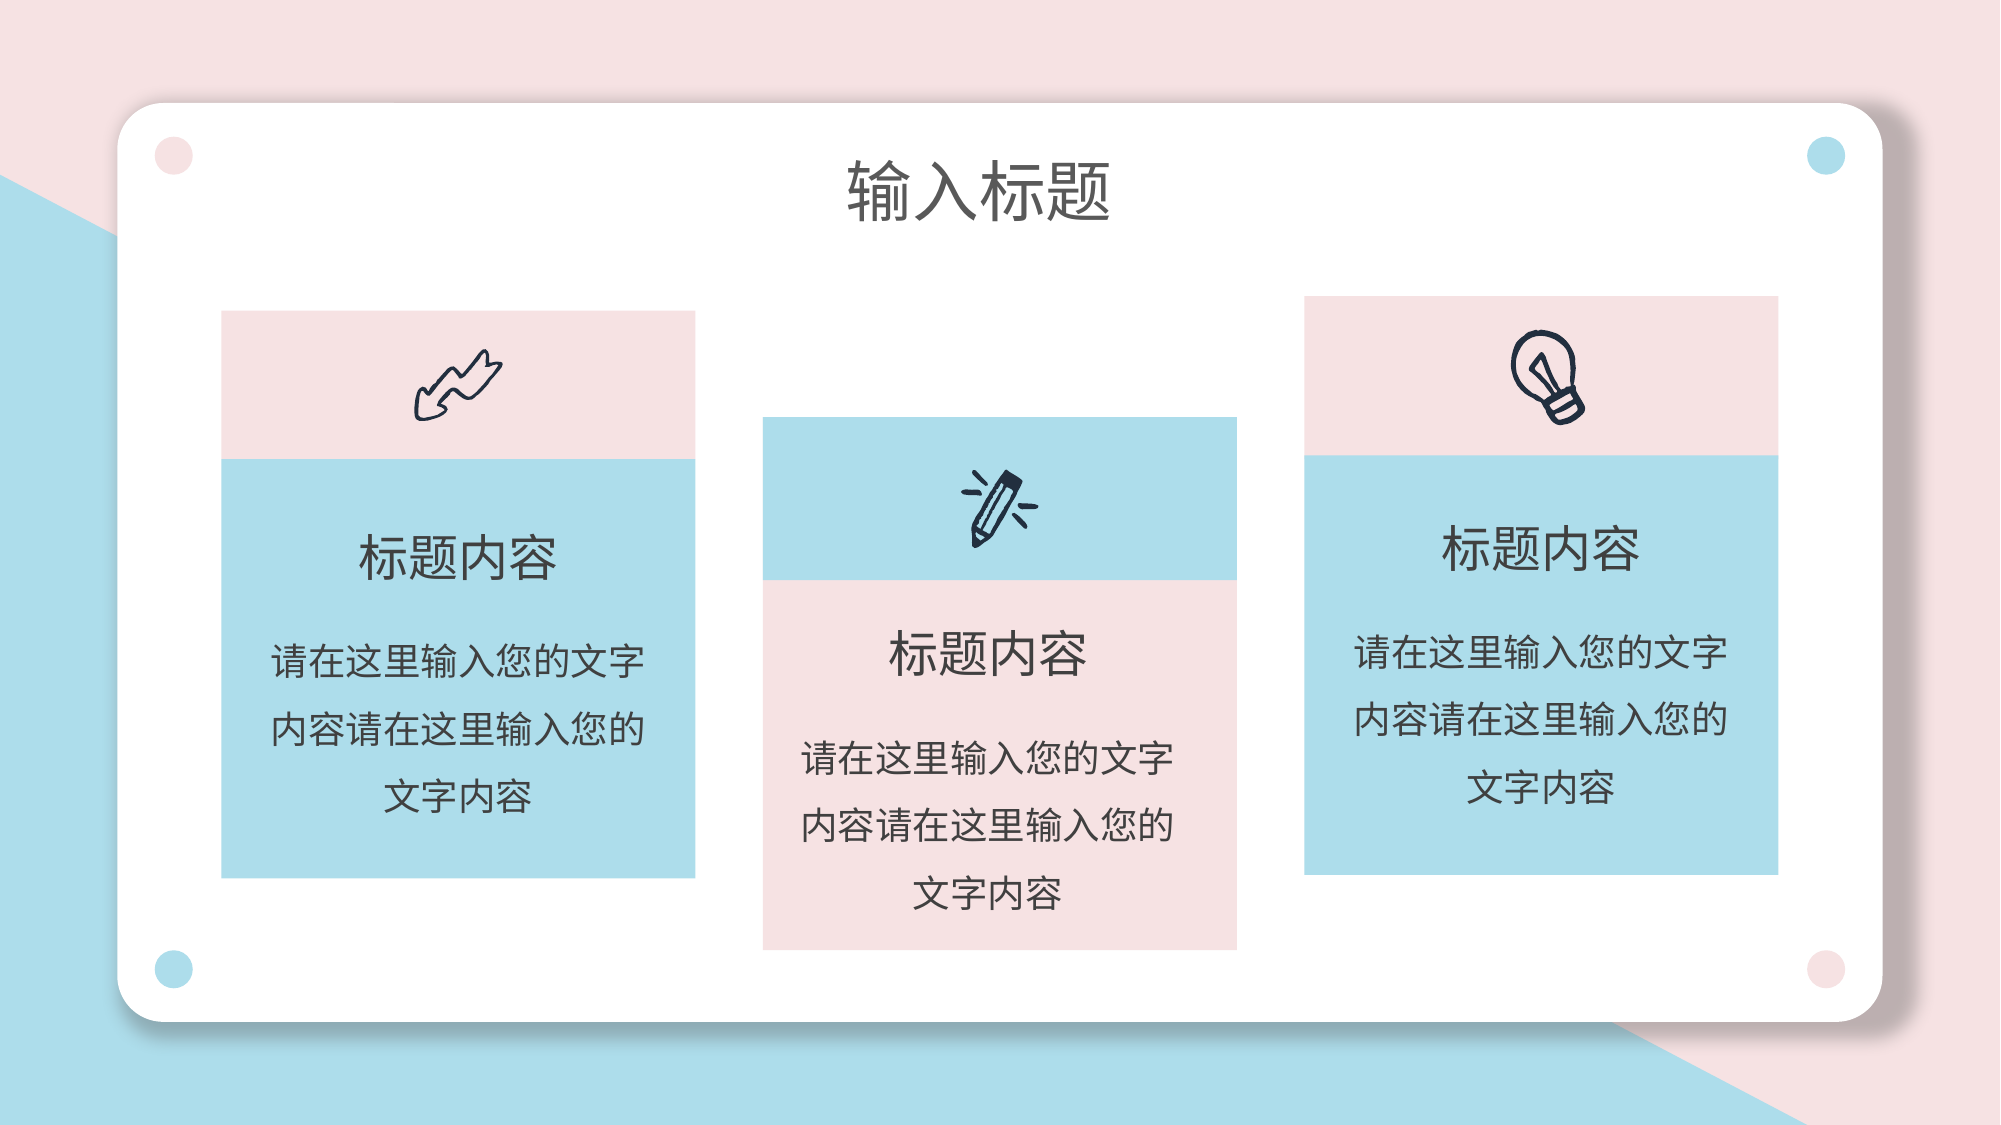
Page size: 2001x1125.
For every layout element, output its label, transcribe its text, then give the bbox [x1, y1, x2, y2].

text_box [1328, 509, 1755, 810]
text_box [1806, 949, 1847, 990]
text_box [1510, 329, 1586, 426]
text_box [245, 519, 672, 819]
text_box [762, 581, 1238, 951]
text_box [153, 135, 194, 176]
text_box [1303, 295, 1779, 454]
text_box [1017, 503, 1039, 510]
text_box 输入标题 [830, 142, 1170, 238]
text_box [1303, 454, 1779, 876]
text_box [762, 416, 1238, 581]
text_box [775, 615, 1201, 915]
text_box [960, 489, 982, 496]
text_box [971, 469, 1023, 549]
text_box [116, 101, 1884, 1023]
text_box [1011, 512, 1028, 529]
text_box [414, 349, 503, 421]
text_box [220, 458, 696, 879]
text_box [153, 949, 194, 990]
text_box [1806, 135, 1847, 176]
text_box [0, 173, 1808, 1125]
text_box [220, 310, 696, 458]
